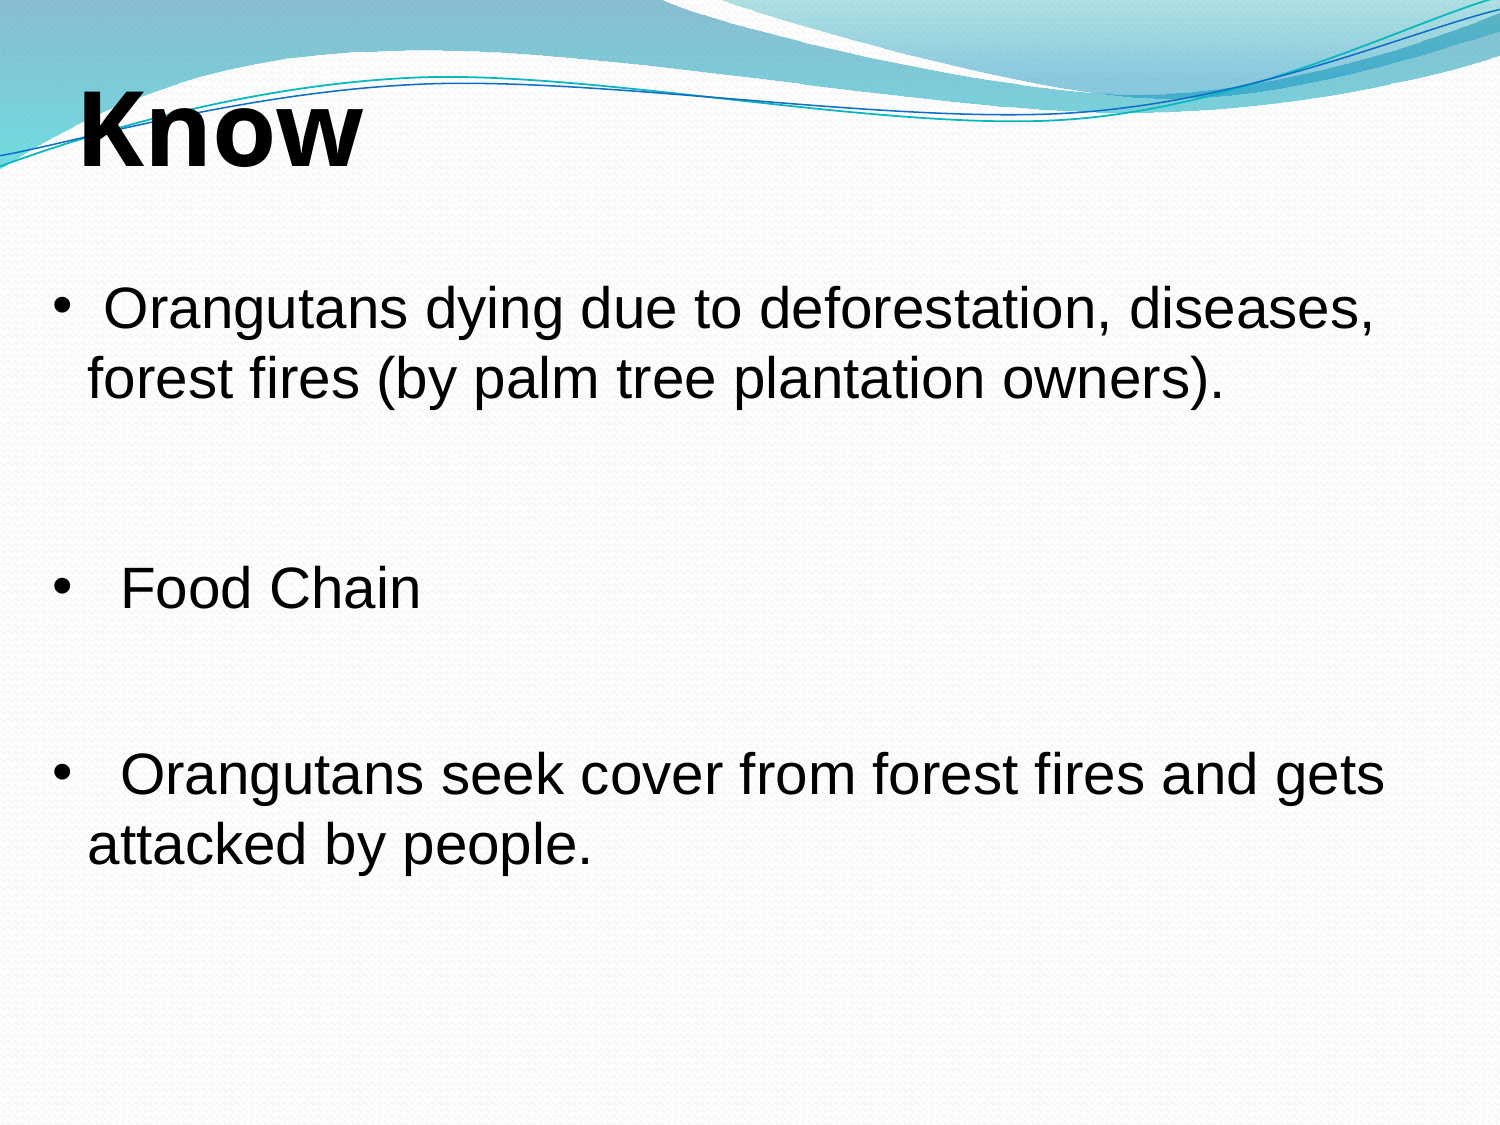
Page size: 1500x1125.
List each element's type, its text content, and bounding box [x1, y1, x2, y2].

text_box Orangutans dying due to deforestation, diseases, forest fires (by palm tree plantation owners). Food Chain Orangutans seek cover from forest fires and gets attacked by people. [37, 262, 1438, 1125]
title Know [74, 0, 1426, 188]
